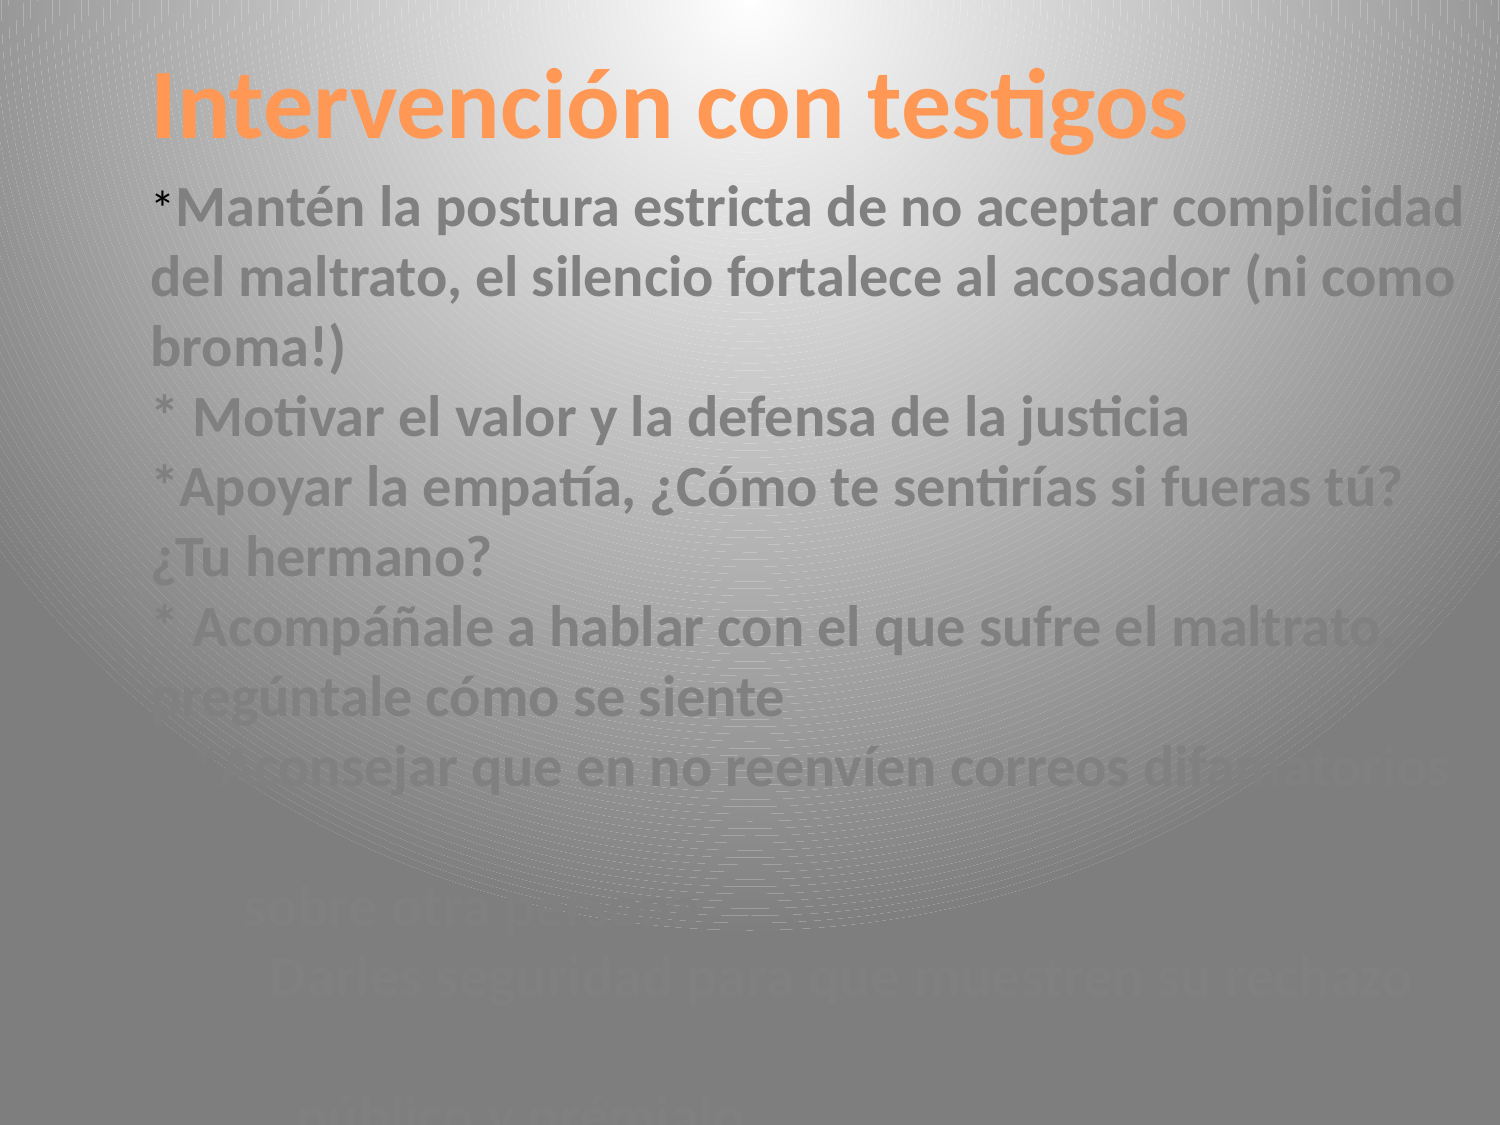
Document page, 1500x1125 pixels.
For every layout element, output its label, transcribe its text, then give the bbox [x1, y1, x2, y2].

text_box *Mantén la postura estricta de no aceptar complicidad del maltrato, el silencio fortalece al acosador (ni como broma!) * Motivar el valor y la defensa de la justicia *Apoyar la empatía, ¿Cómo te sentirías si fueras tú? ¿Tu hermano? * Acompáñale a hablar con el que sufre el maltrato, pregúntale cómo se siente *Aconsejar que en no reenvíen correos difamatorios sobre otra persona Darles seguridad para que muestren su rechazo público y prémialo [135, 160, 1500, 1125]
text_box Intervención con testigos [135, 30, 1376, 160]
